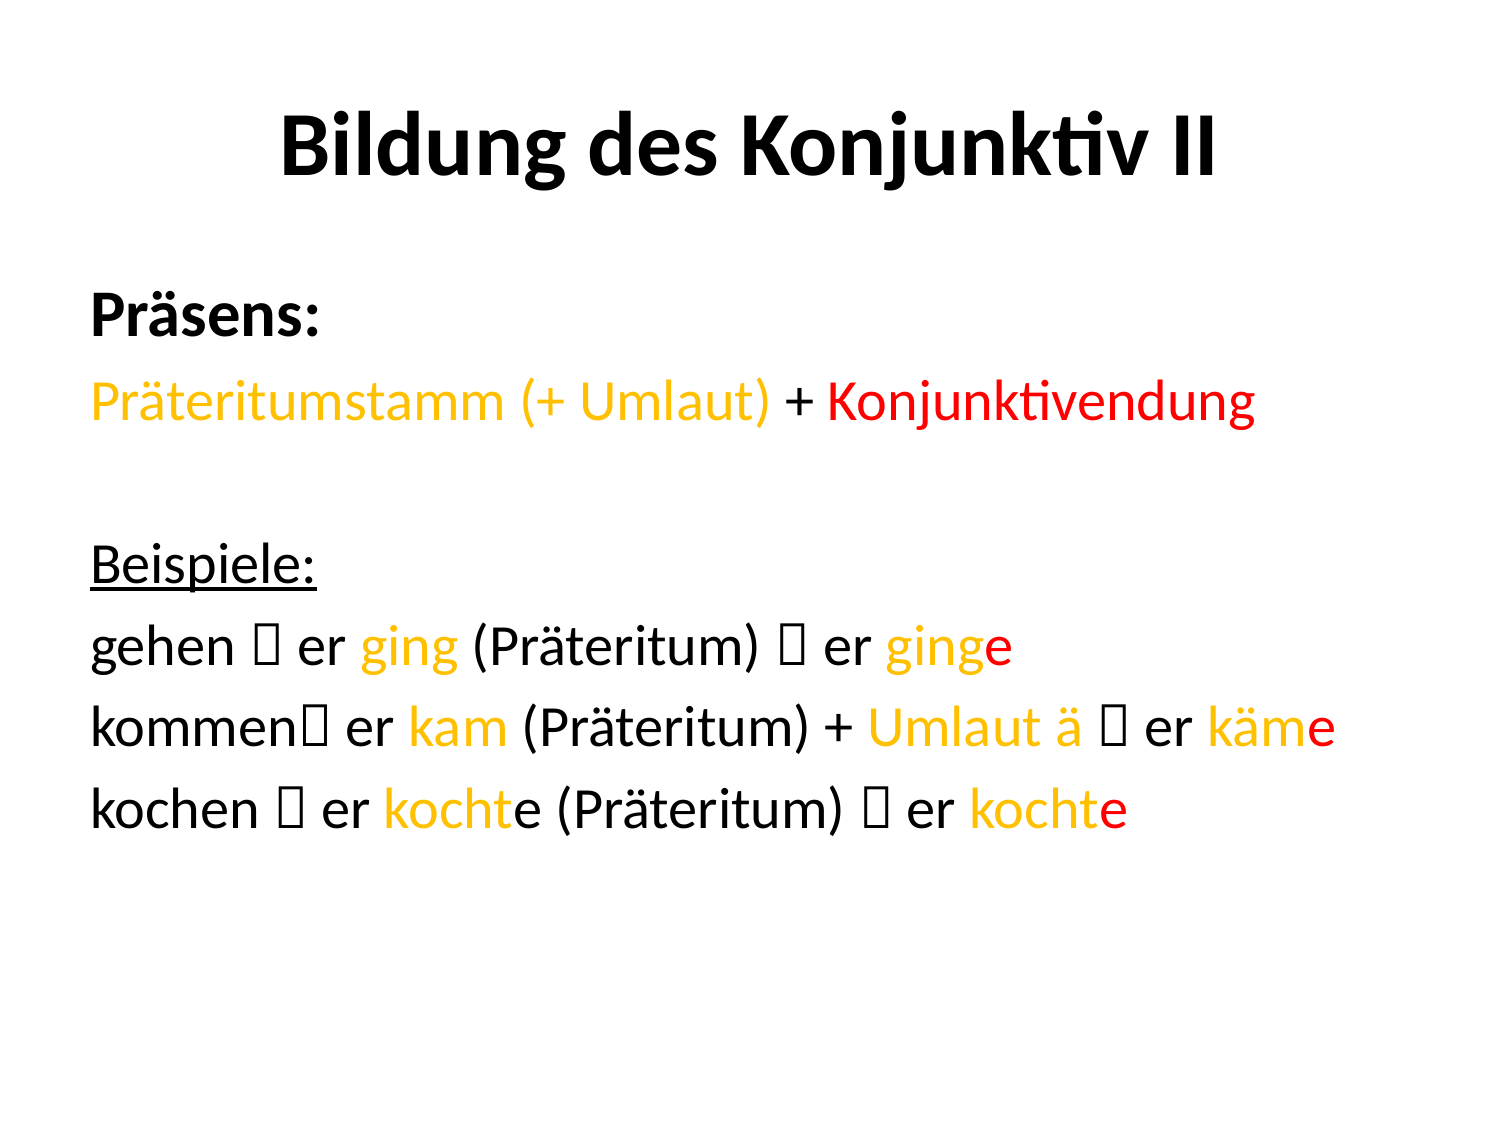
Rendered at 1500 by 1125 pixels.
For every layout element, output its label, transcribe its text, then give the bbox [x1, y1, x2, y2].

list Präsens: Präteritumstamm (+ Umlaut) + Konjunktivendung Beispiele: gehen  er ging (Präteritum)  er ginge kommen er kam (Präteritum) + Umlaut ä  er käme kochen  er kochte (Präteritum)  er kochte [75, 262, 1425, 1005]
title Bildung des Konjunktiv II [75, 45, 1425, 233]
